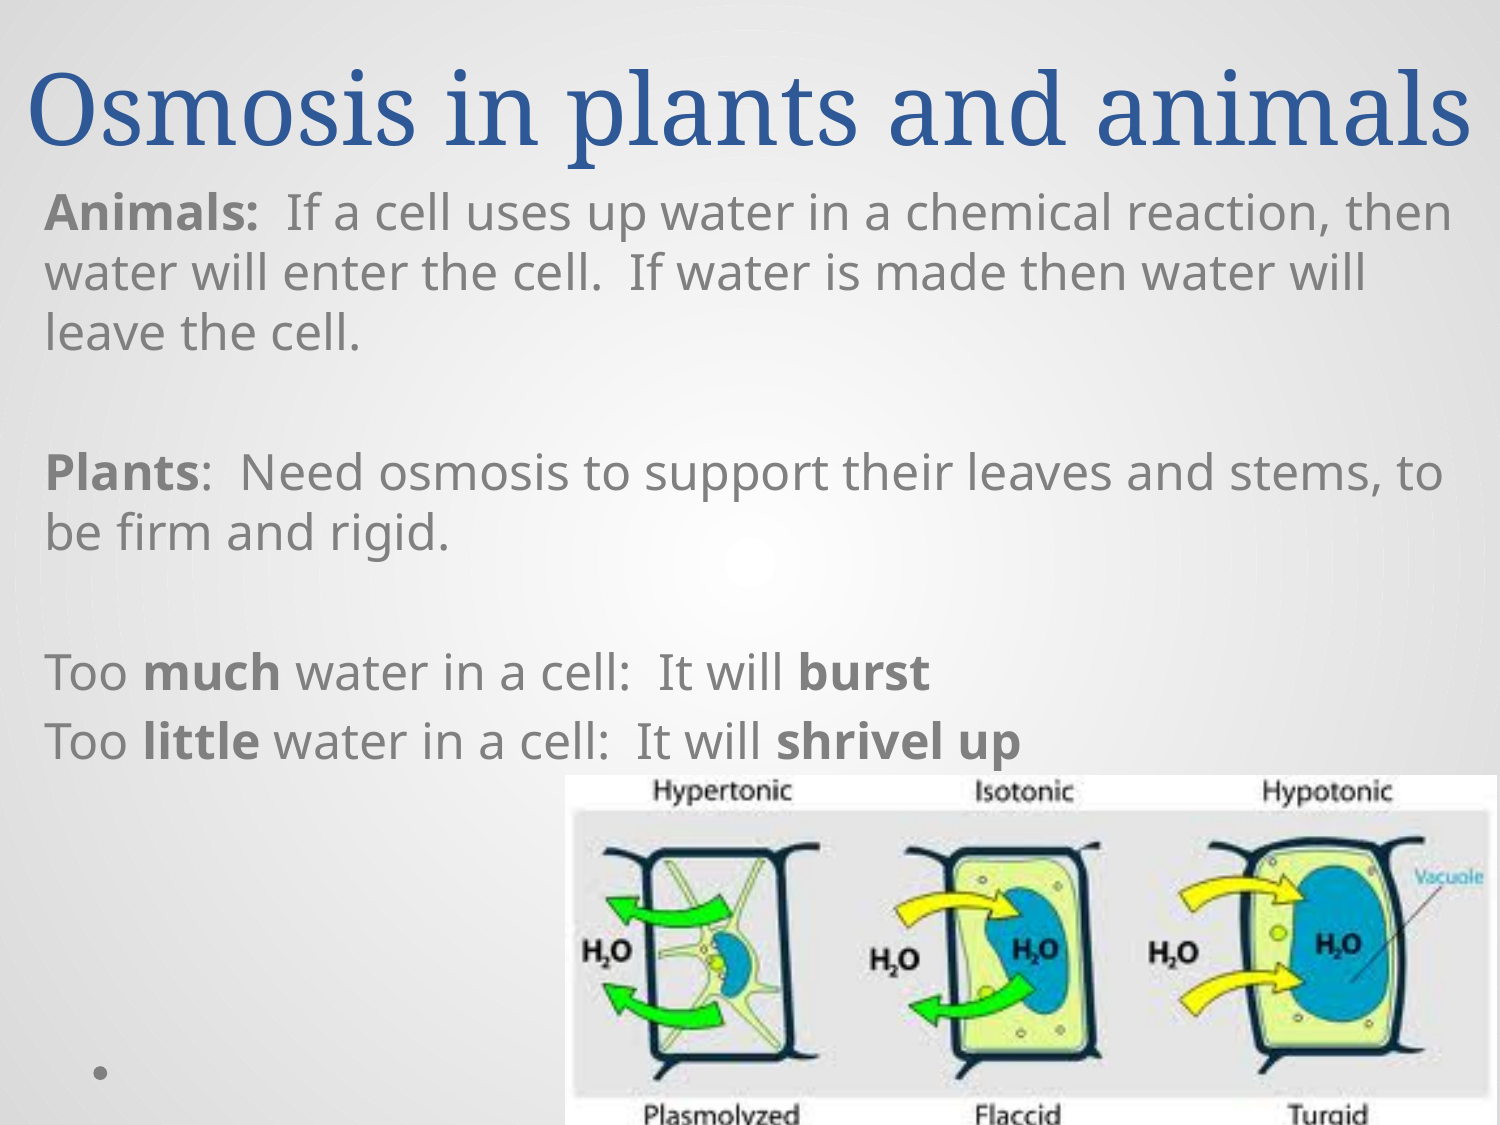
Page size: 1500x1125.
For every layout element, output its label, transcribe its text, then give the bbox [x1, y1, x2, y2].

list Animals: If a cell uses up water in a chemical reaction, then water will enter the cell. If water is made then water will leave the cell. Plants: Need osmosis to support their leaves and stems, to be firm and rigid. Too much water in a cell: It will burst Too little water in a cell: It will shrivel up [29, 172, 1471, 1005]
title Osmosis in plants and animals [0, 0, 1500, 173]
picture [565, 774, 1497, 1125]
